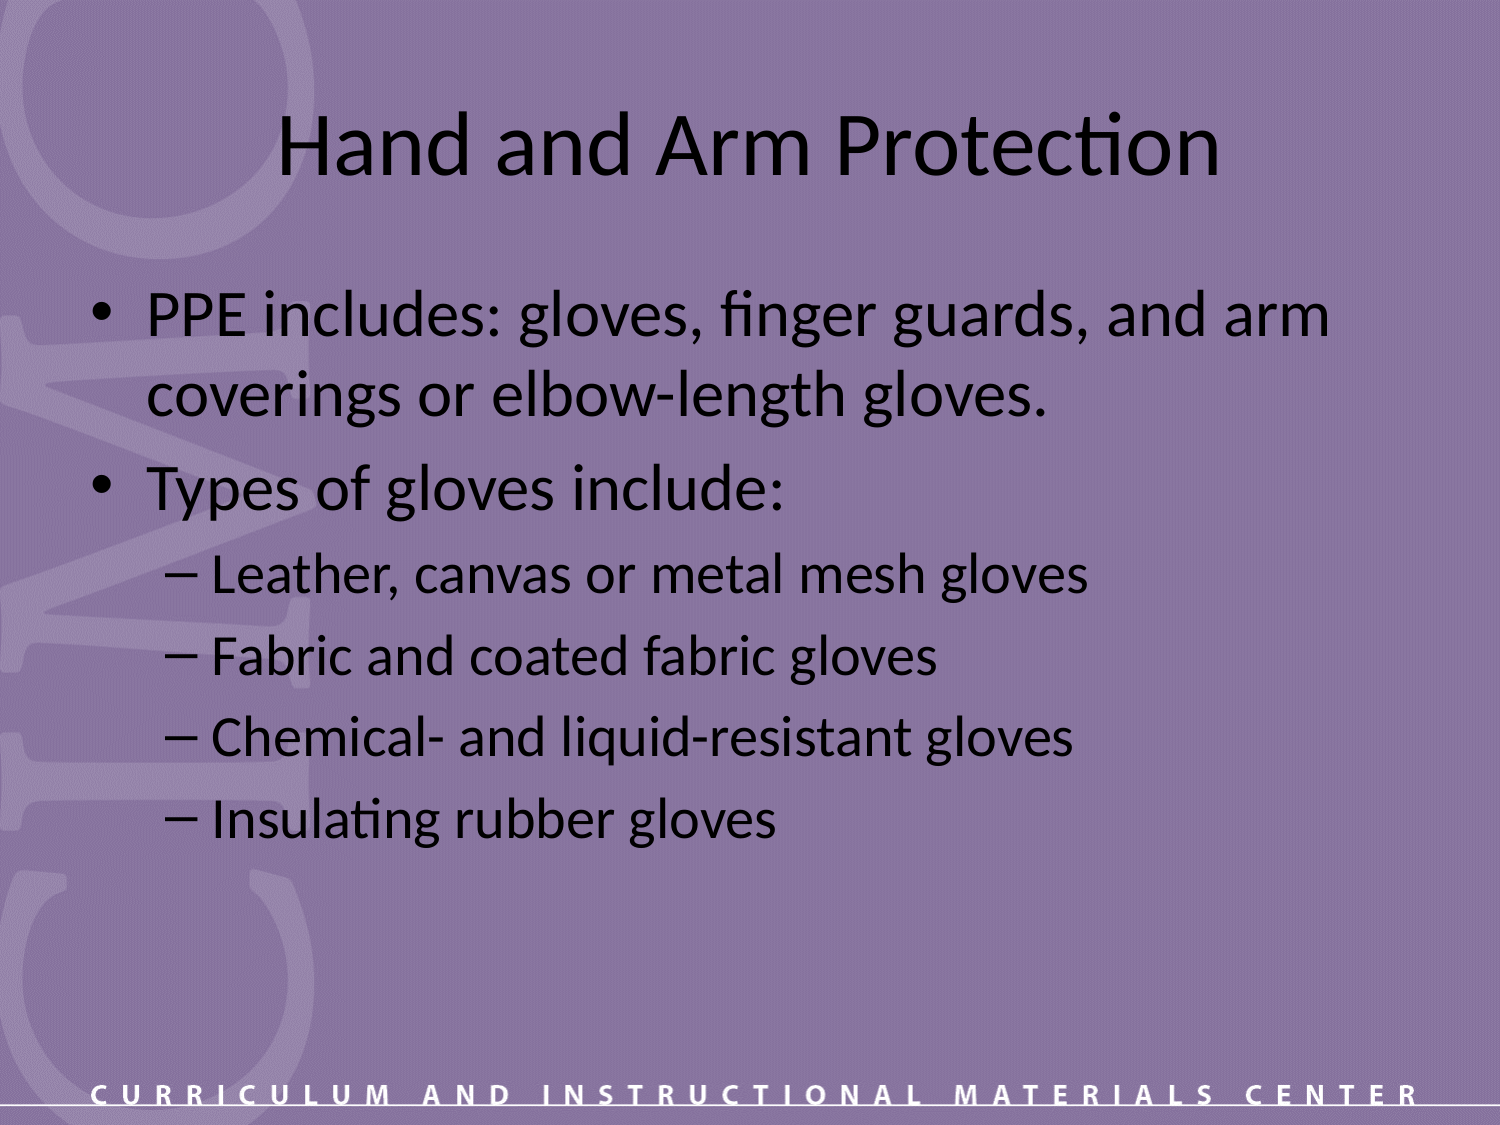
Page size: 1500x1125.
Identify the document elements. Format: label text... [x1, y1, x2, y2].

list PPE includes: gloves, finger guards, and arm coverings or elbow-length gloves. Types of gloves include: Leather, canvas or metal mesh gloves Fabric and coated fabric gloves Chemical- and liquid-resistant gloves Insulating rubber gloves [75, 262, 1425, 1005]
title Hand and Arm Protection [75, 45, 1425, 233]
